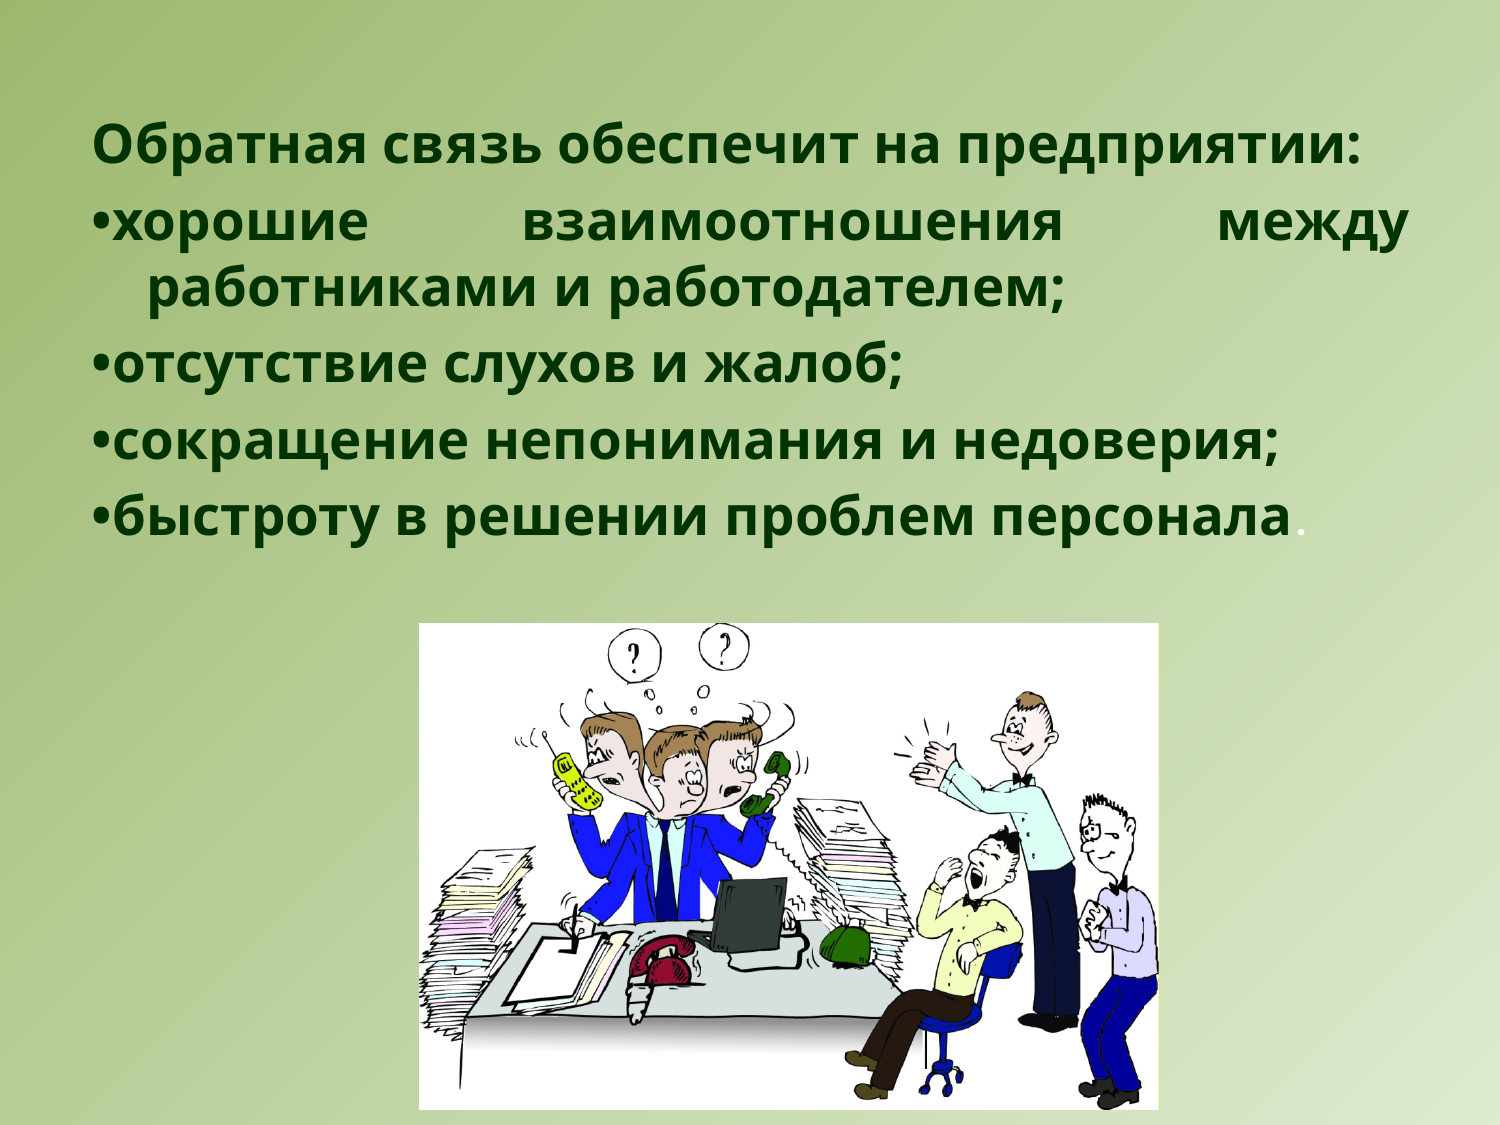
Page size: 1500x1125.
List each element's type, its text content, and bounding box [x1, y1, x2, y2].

picture [418, 622, 1159, 1110]
list Обратная связь обеспечит на предприятии: •хорошие взаимоотношения между работниками и работодателем; •отсутствие слухов и жалоб; •сокращение непонимания и недоверия; •быстроту в решении проблем персонала. [76, 101, 1427, 646]
